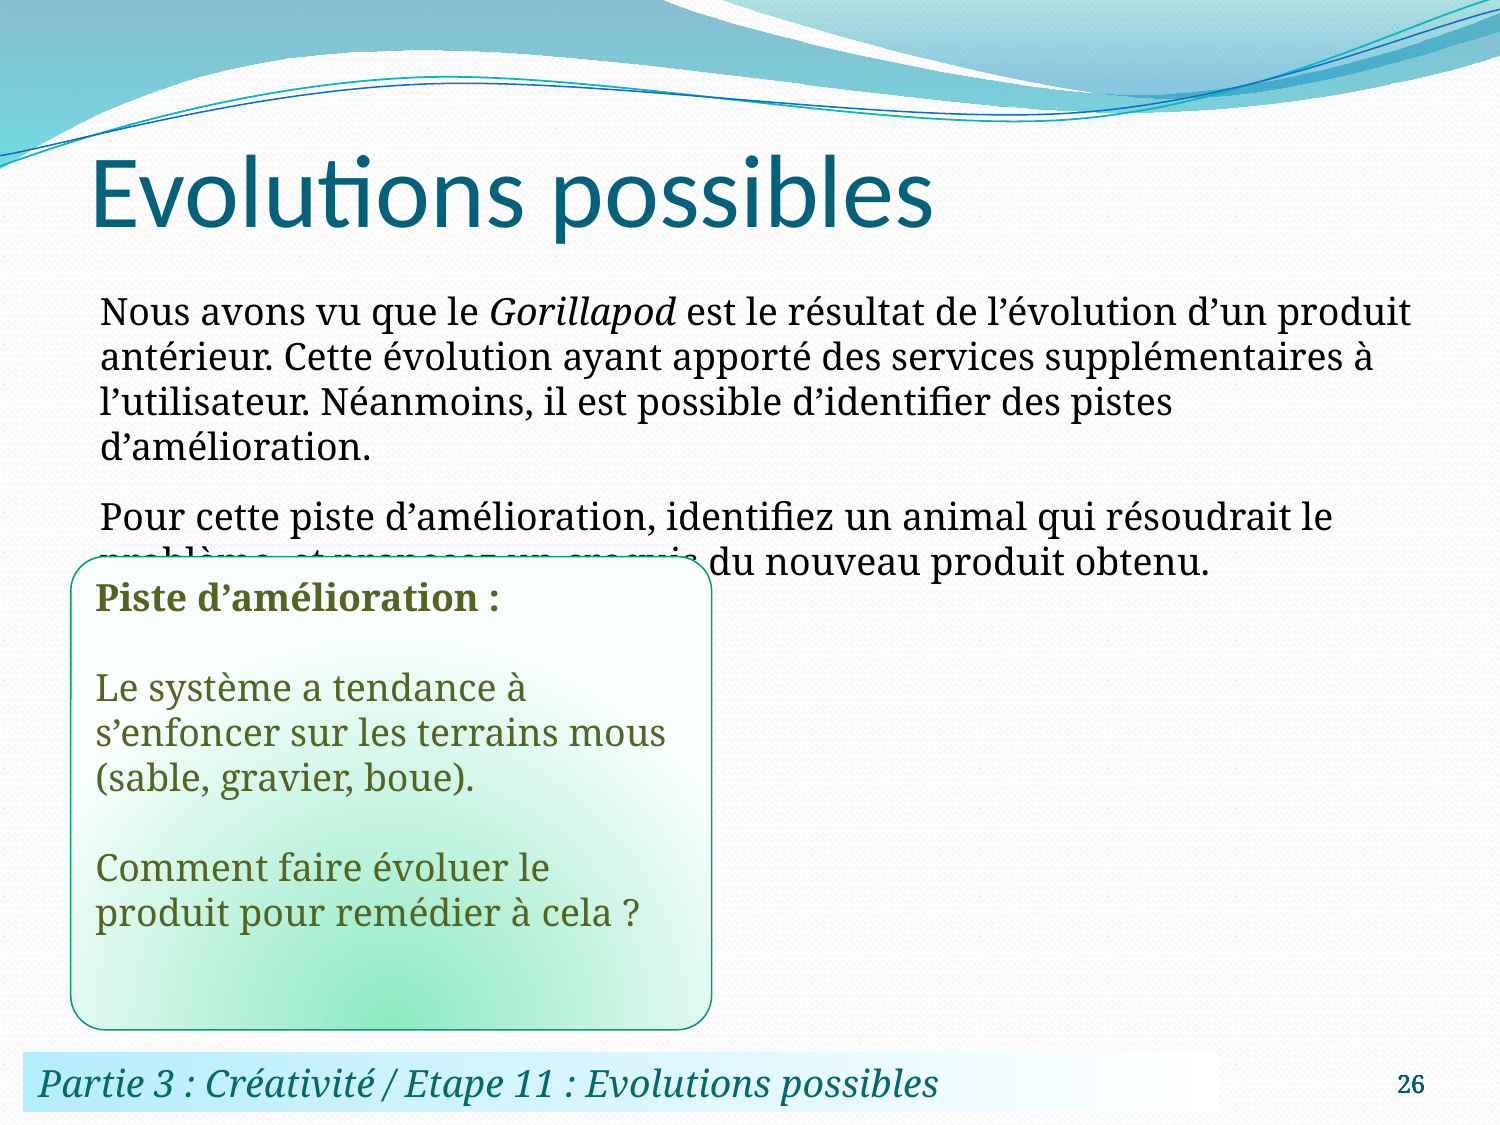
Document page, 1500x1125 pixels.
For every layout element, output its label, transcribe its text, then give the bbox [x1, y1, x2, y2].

text_box Piste d’amélioration : Le système a tendance à s’enfoncer sur les terrains mous (sable, gravier, boue). Comment faire évoluer le produit pour remédier à cela ? [69, 555, 713, 1031]
text_box Partie 3 : Créativité / Etape 11 : Evolutions possibles [21, 1051, 1219, 1114]
text_box Nous avons vu que le Gorillapod est le résultat de l’évolution d’un produit antérieur. Cette évolution ayant apporté des services supplémentaires à l’utilisateur. Néanmoins, il est possible d’identifier des pistes d’amélioration. Pour cette piste d’amélioration, identifiez un animal qui résoudrait le problème, et proposez un croquis du nouveau produit obtenu. [85, 280, 1457, 591]
text_box Evolutions possibles [74, 115, 1438, 303]
text_box 26 [1299, 1042, 1425, 1103]
